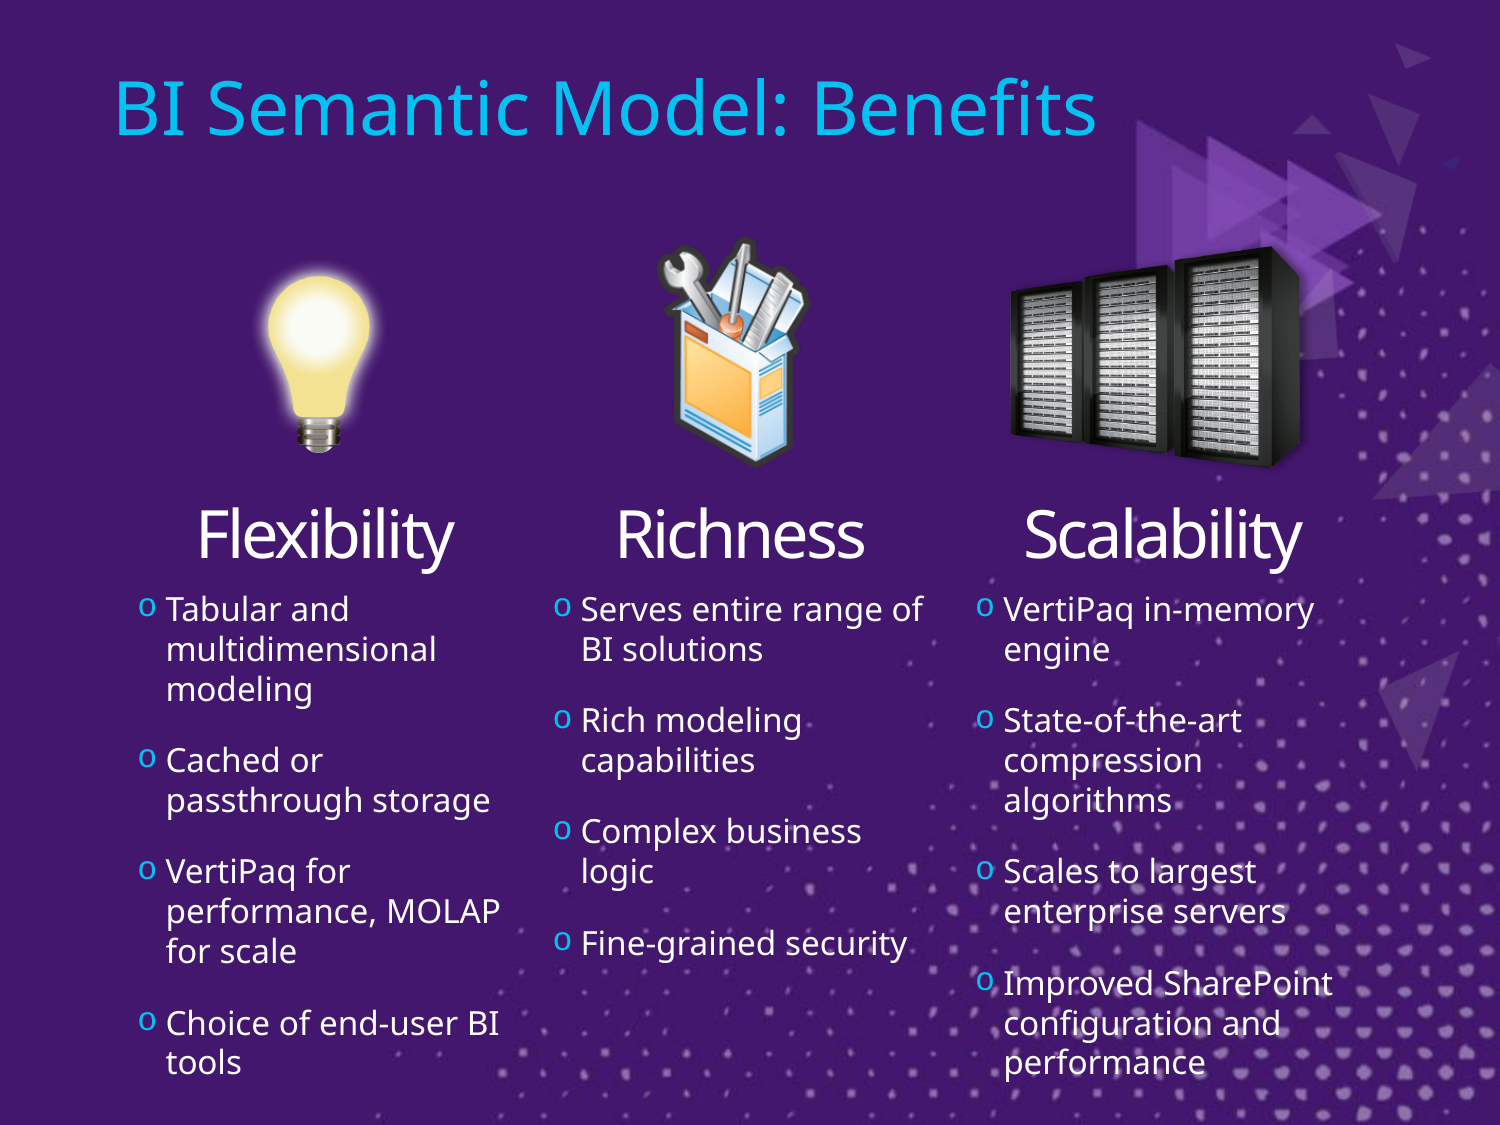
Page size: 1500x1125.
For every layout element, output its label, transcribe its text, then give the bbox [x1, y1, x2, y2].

list VertiPaq in-memory engine State-of-the-art compression algorithms Scales to largest enterprise servers Improved SharePoint configuration and performance [975, 588, 1356, 1088]
list Scalability [975, 505, 1352, 588]
list Tabular and multidimensional modeling Cached or passthrough storage VertiPaq for performance, MOLAP for scale Choice of end-user BI tools [137, 588, 518, 1088]
list Serves entire range of BI solutions Rich modeling capabilities Complex business logic Fine-grained security [552, 588, 933, 1088]
list Flexibility [137, 491, 515, 588]
title BI Semantic Model: Benefits [112, 50, 1125, 250]
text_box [974, 237, 1351, 499]
list Richness [553, 491, 928, 588]
picture [0, 0, 1500, 1125]
